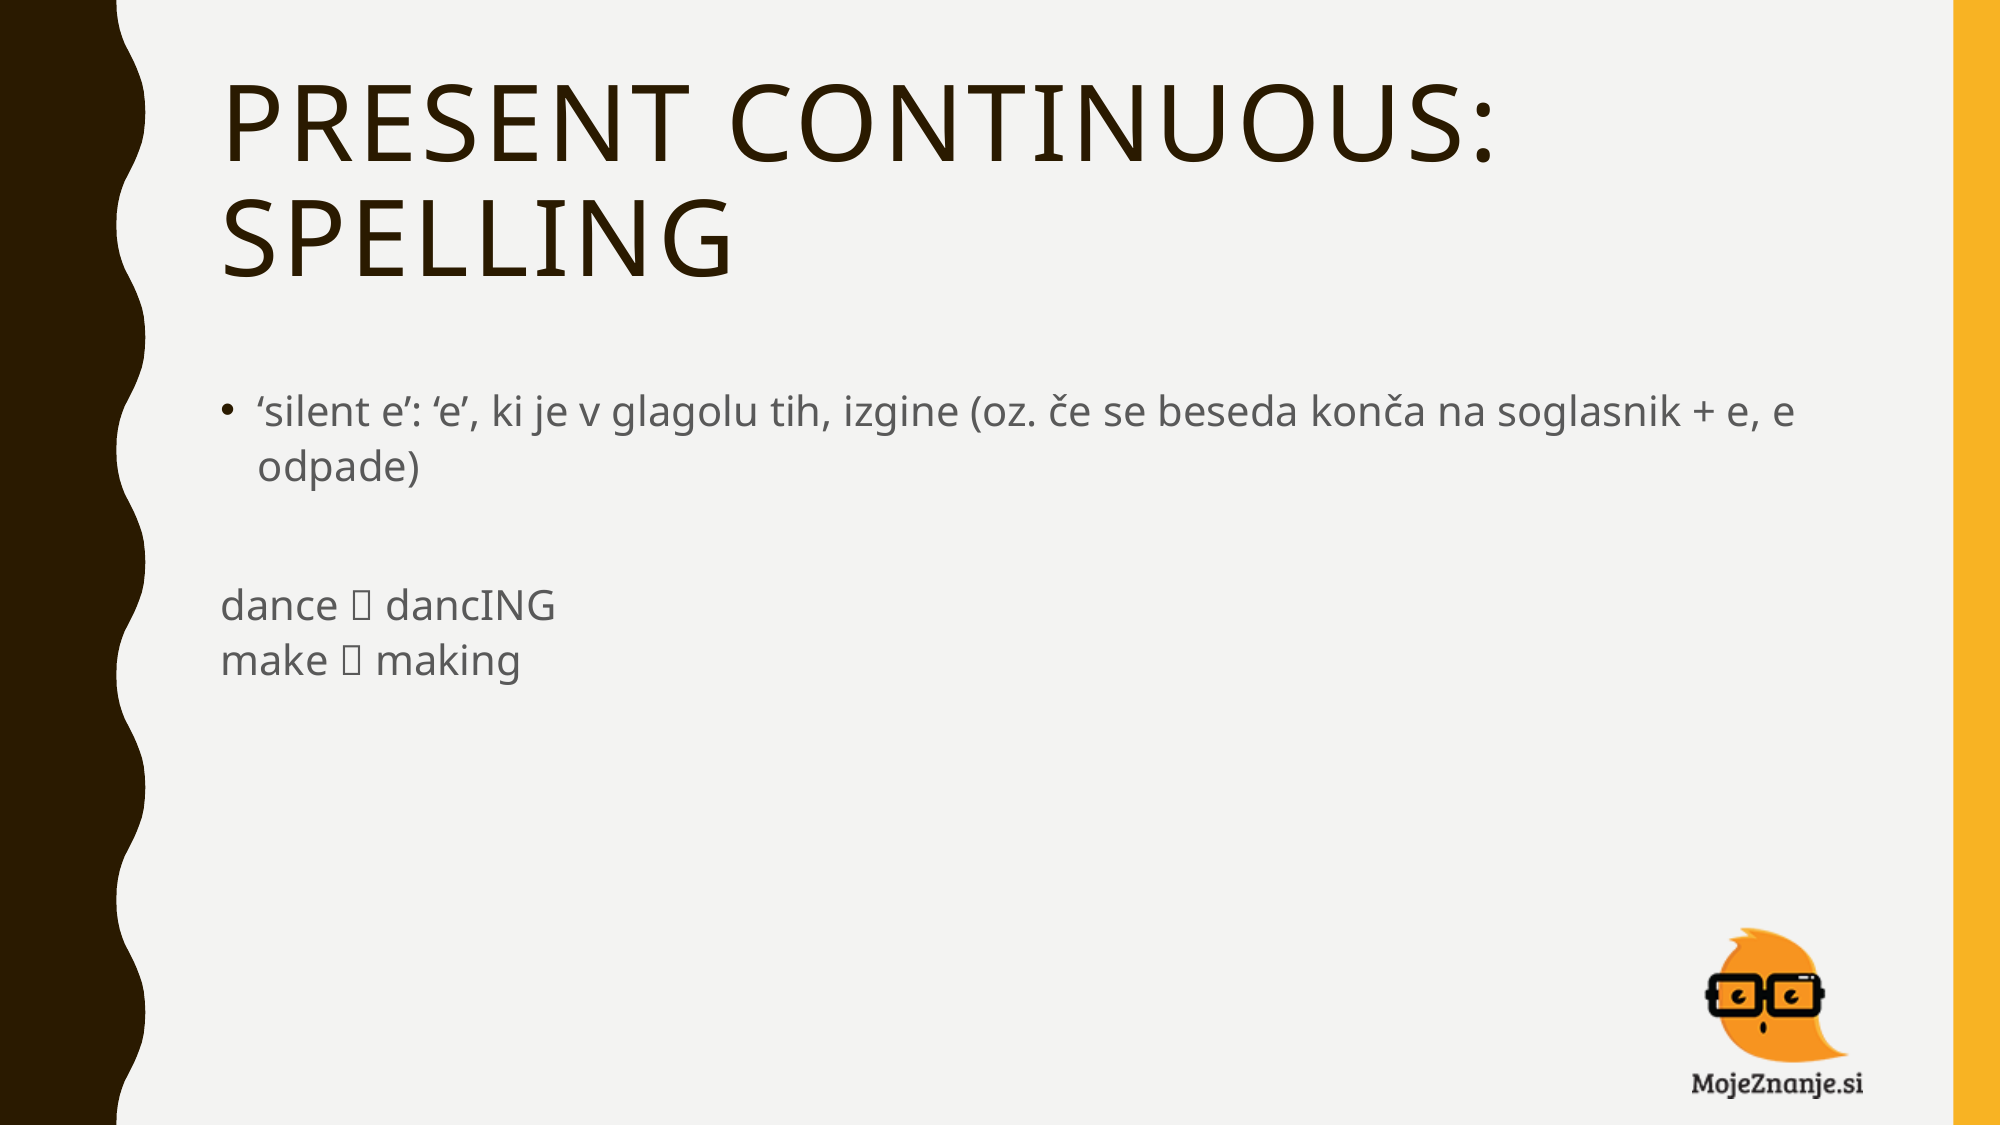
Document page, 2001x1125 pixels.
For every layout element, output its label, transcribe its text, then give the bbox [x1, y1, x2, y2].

picture [1692, 965, 1863, 1099]
list ‘silent e’: ‘e’, ki je v glagolu tih, izgine (oz. če se beseda konča na soglasnik + e, e odpade) dance  dancING make  making [205, 307, 1875, 965]
title PRESENT CONTINUOUS: SPELLING [205, 62, 1875, 307]
